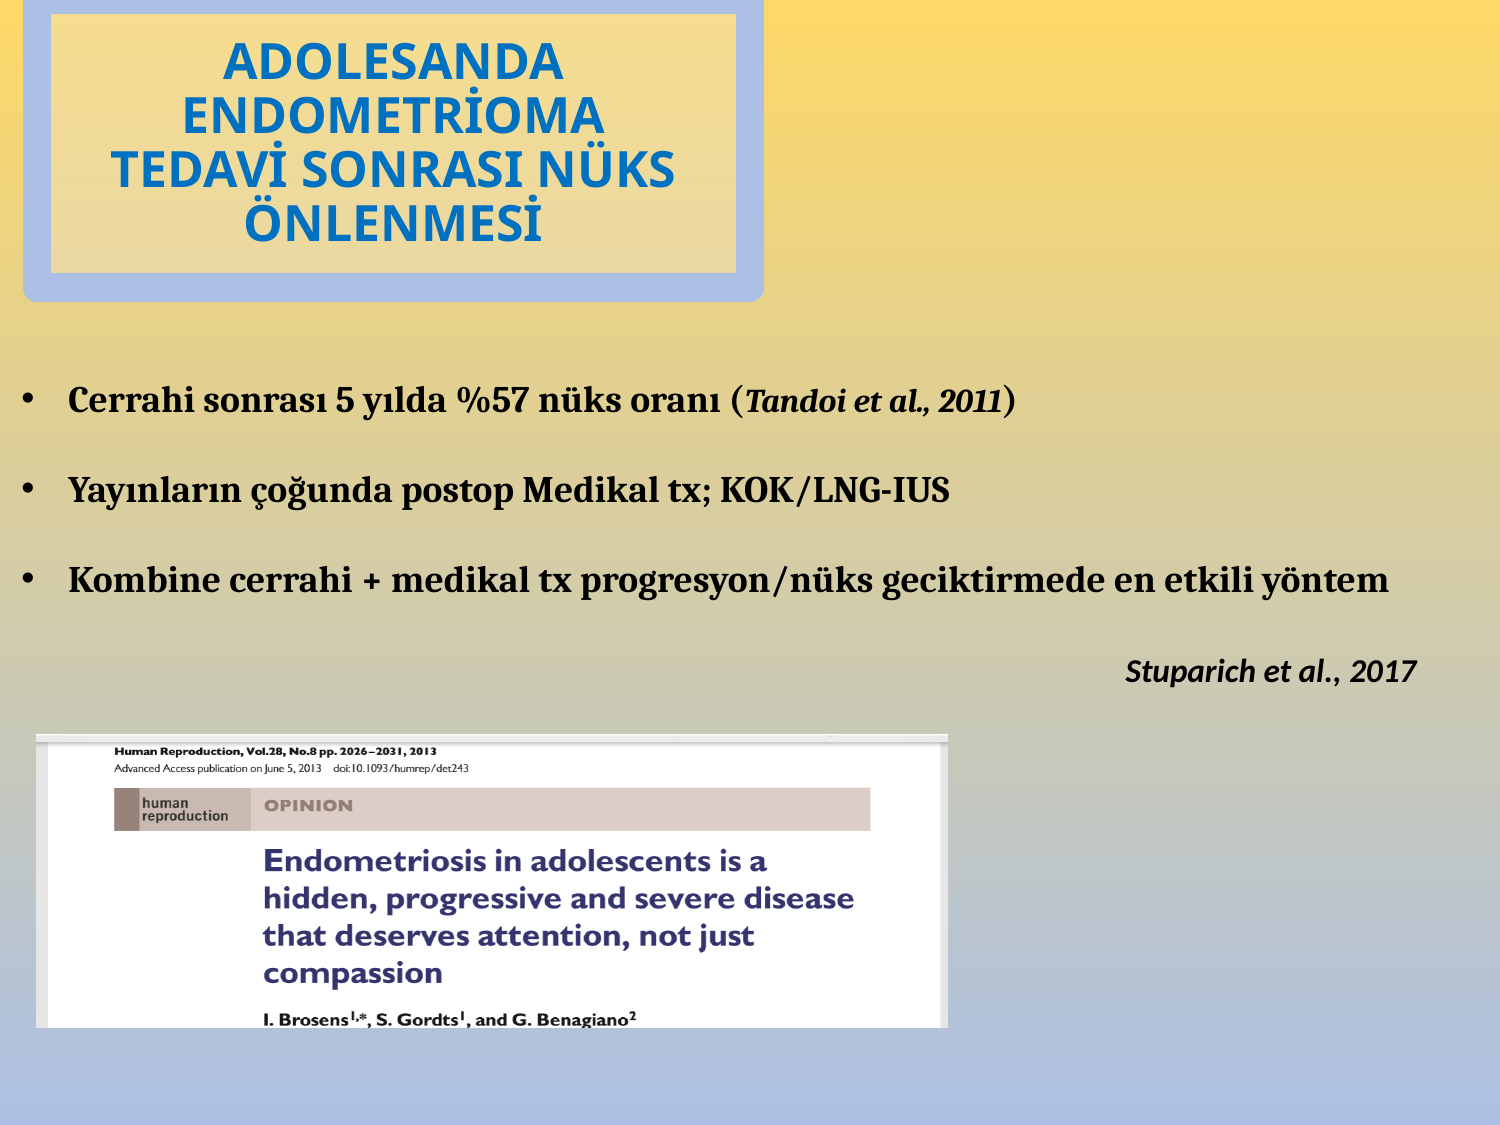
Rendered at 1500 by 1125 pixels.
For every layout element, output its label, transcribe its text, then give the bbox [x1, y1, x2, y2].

text_box Cerrahi sonrası 5 yılda %57 nüks oranı (Tandoi et al., 2011) Yayınların çoğunda postop Medikal tx; KOK/LNG-IUS Kombine cerrahi + medikal tx progresyon/nüks geciktirmede en etkili yöntem [6, 367, 1494, 653]
text_box Stuparich et al., 2017 [1110, 641, 1500, 697]
title ADOLESANDA ENDOMETRİOMA TEDAVİ SONRASI NÜKS ÖNLENMESİ [36, 0, 750, 288]
picture [36, 734, 948, 1028]
